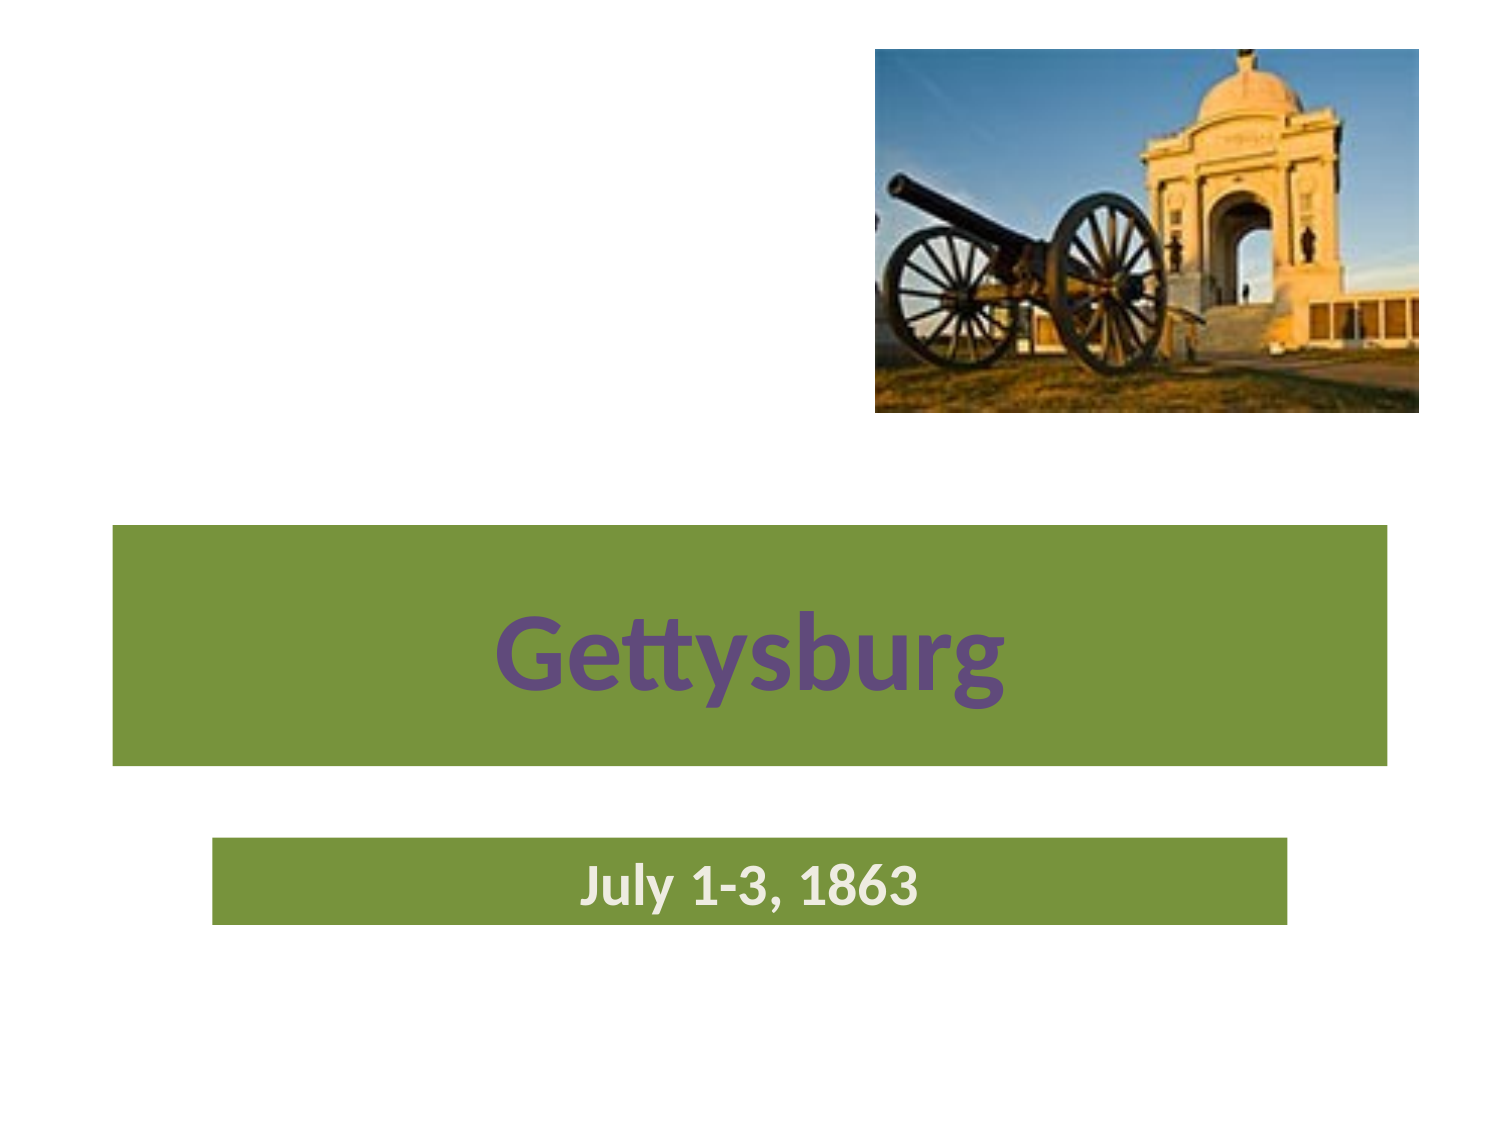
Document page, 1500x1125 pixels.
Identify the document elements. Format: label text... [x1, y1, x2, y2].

subtitle July 1-3, 1863 [212, 837, 1288, 925]
title Gettysburg [112, 525, 1388, 767]
picture [874, 49, 1419, 413]
